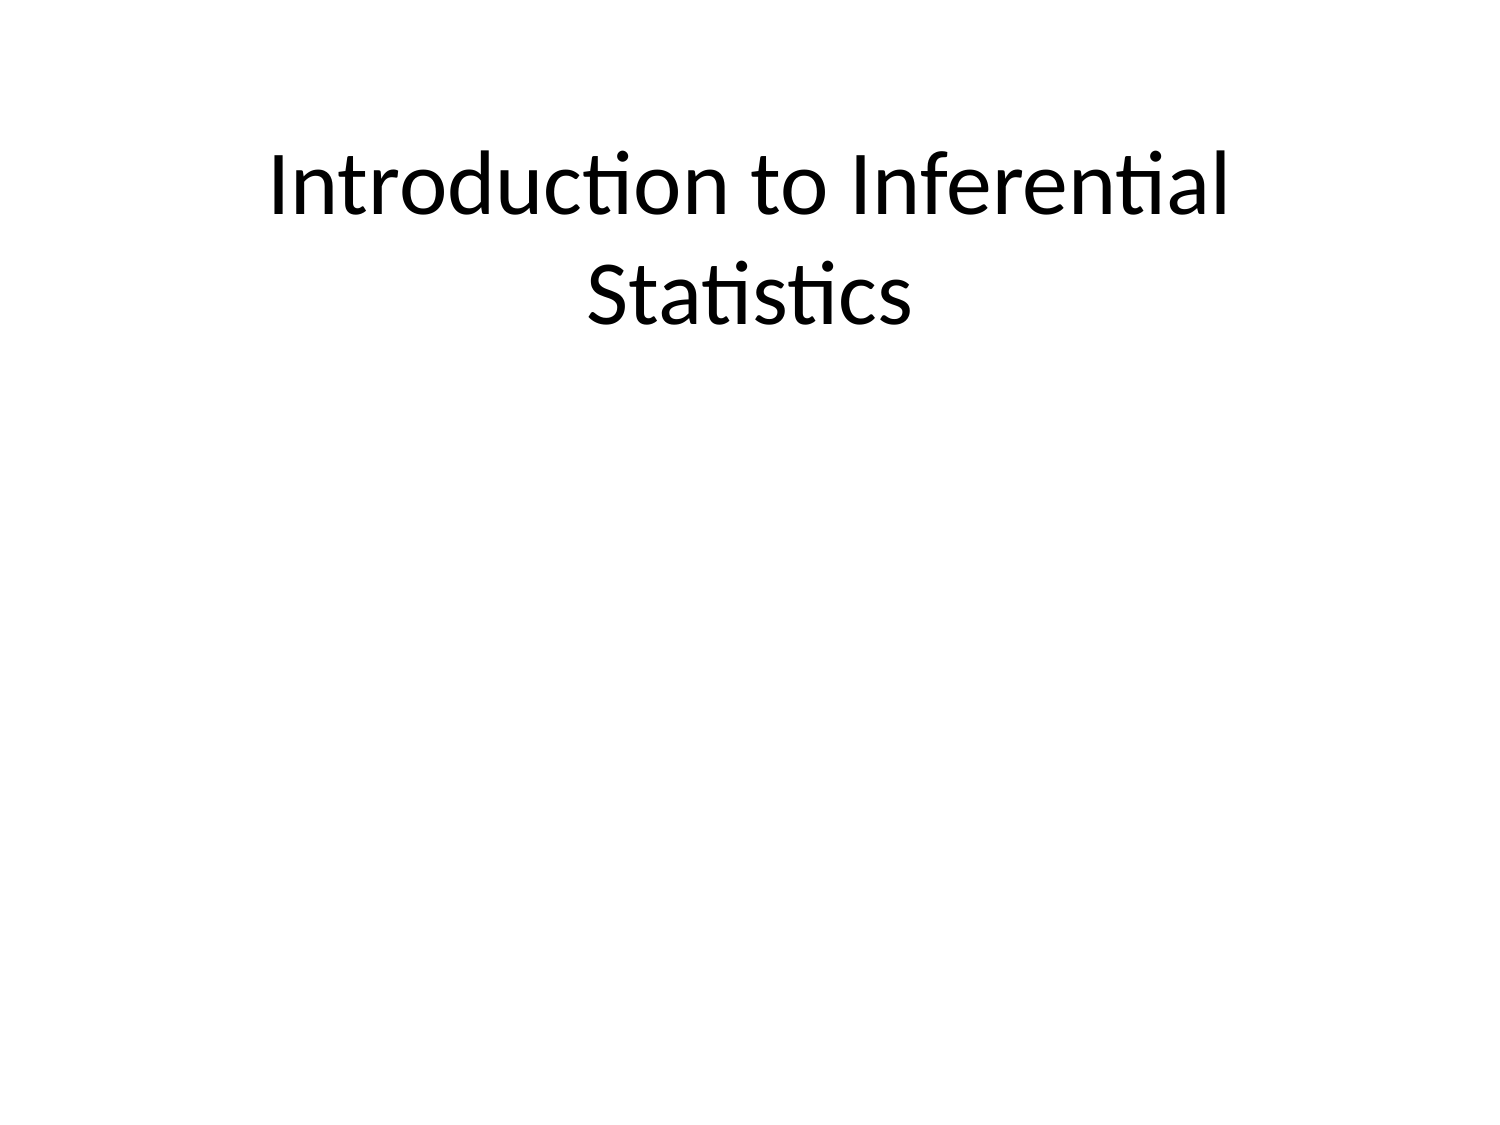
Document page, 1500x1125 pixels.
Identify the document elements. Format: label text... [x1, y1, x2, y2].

title Introduction to Inferential Statistics [112, 112, 1388, 354]
